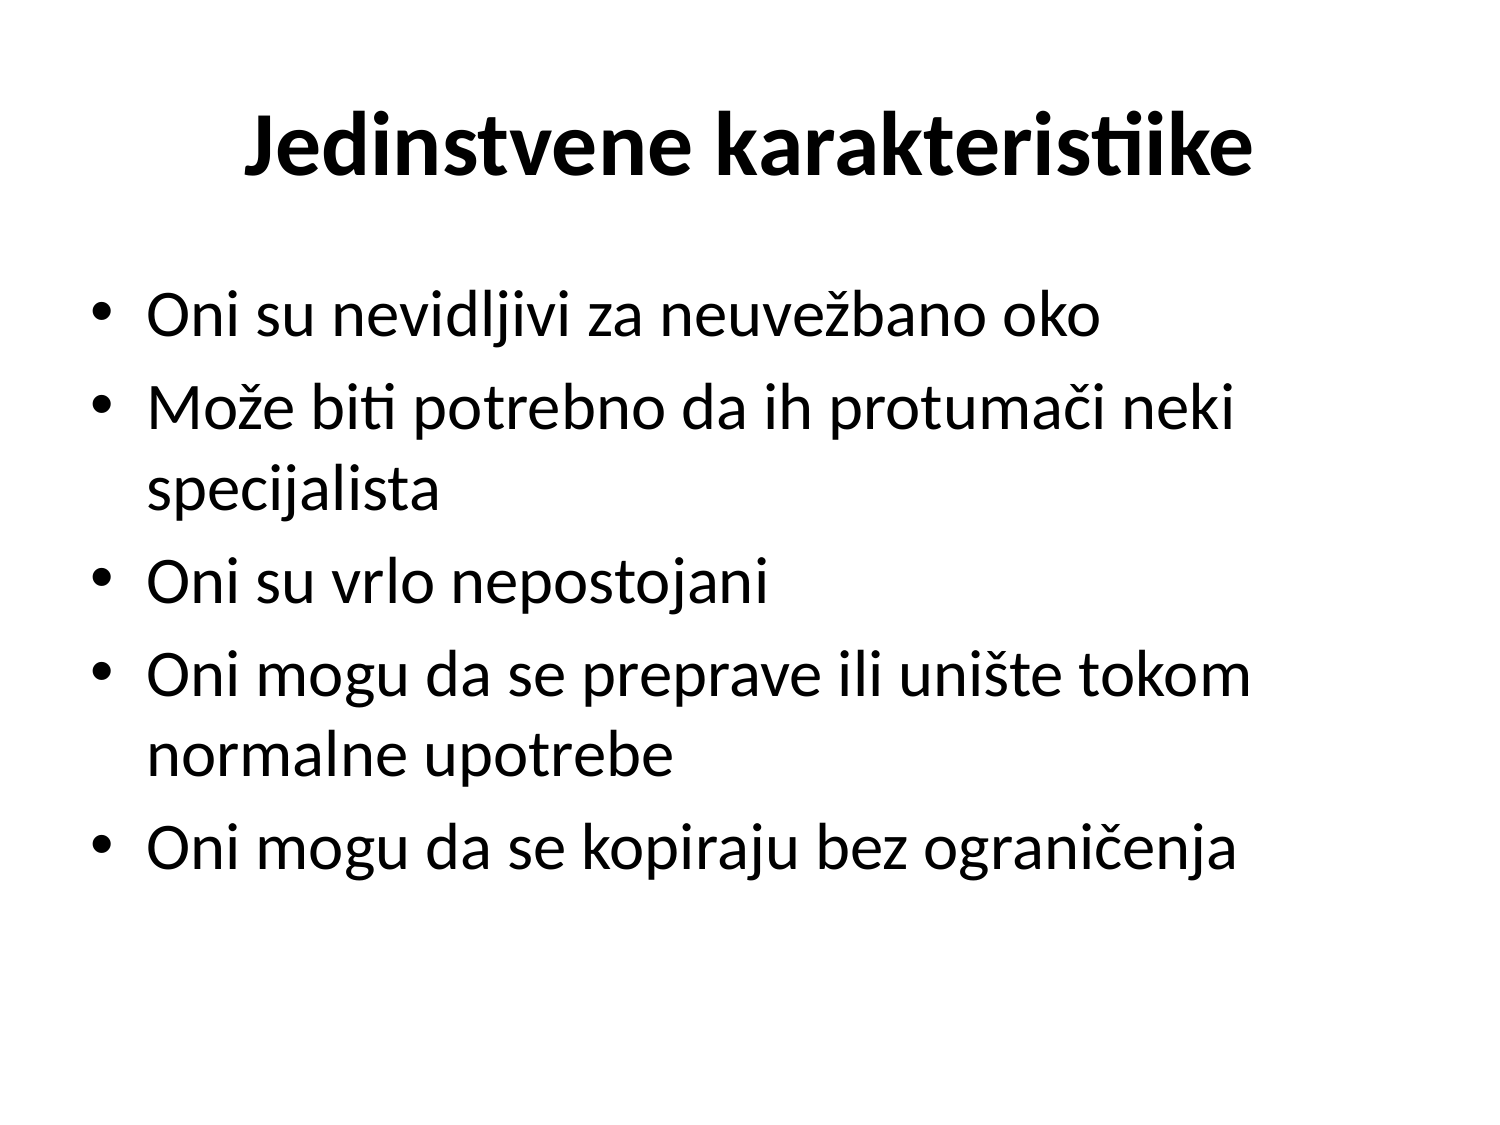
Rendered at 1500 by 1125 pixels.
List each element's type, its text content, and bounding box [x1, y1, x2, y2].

list Oni su nevidljivi za neuvežbano oko Može biti potrebno da ih protumači neki specijalista Oni su vrlo nepostojani Oni mogu da se preprave ili unište tokom normalne upotrebe Oni mogu da se kopiraju bez ograničenja [75, 262, 1425, 1005]
title Jedinstvene karakteristiike [75, 45, 1425, 233]
